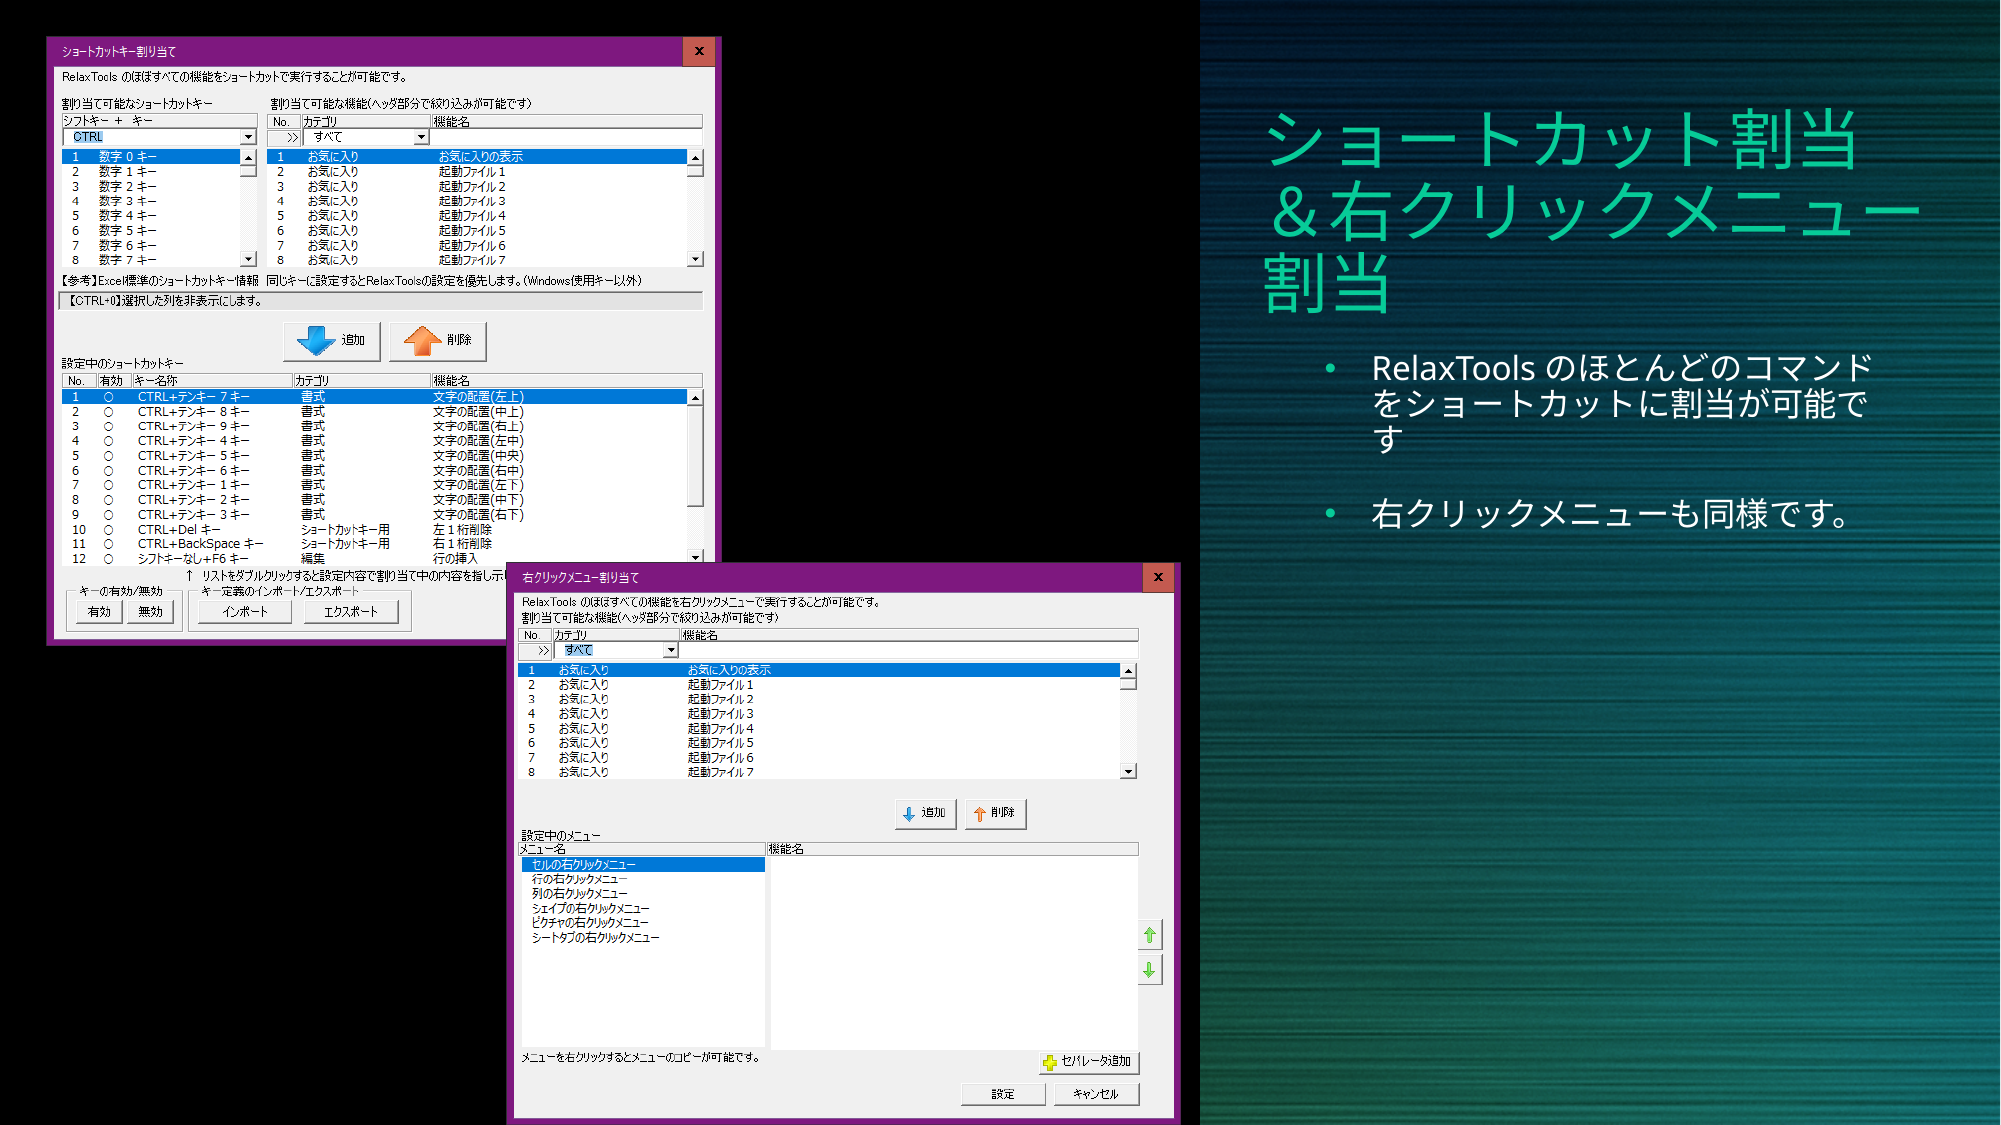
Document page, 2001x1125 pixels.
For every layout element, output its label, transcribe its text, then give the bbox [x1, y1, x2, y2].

picture [46, 36, 1181, 1125]
list RelaxToolsのほとんどのコマンドをショートカットに割当が可能です 右クリックメニューも同様です。 [1309, 344, 1901, 973]
title ショートカット割当 ＆右クリックメニュー割当 [1246, 75, 1970, 330]
picture [1200, 0, 2001, 1125]
